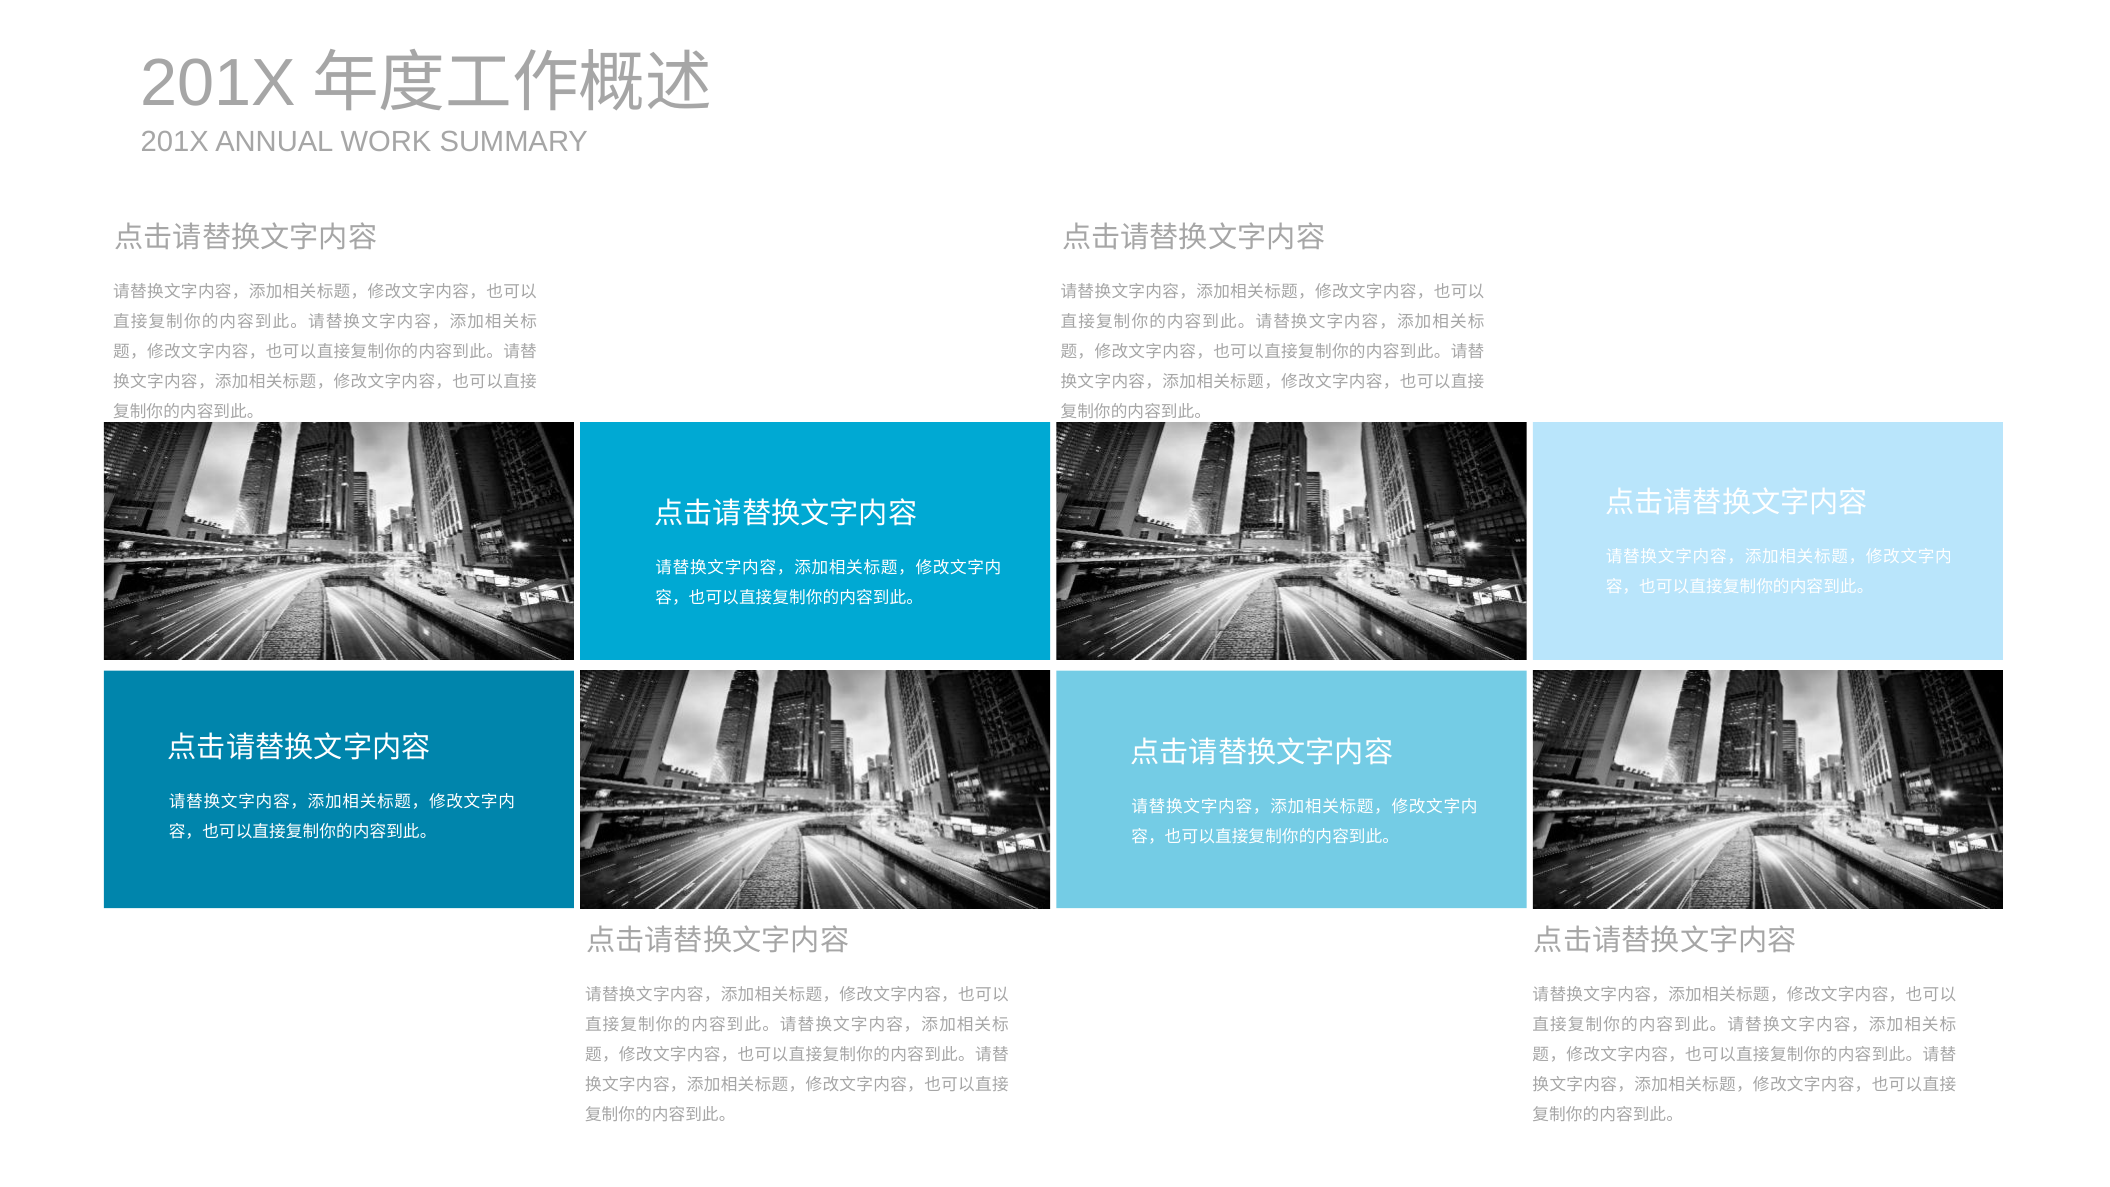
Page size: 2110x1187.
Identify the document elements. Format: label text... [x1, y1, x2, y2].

text_box 点击请替换文字内容 [1604, 483, 1873, 519]
text_box [103, 422, 574, 660]
text_box 请替换文字内容，添加相关标题，修改文字内容，也可以直接复制你的内容到此。请替换文字内容，添加相关标题，修改文字内容，也可以直接复制你的内容到此。请替换文字内容，添加相关标题，修改文字内容，也可以直接复制你的内容到此。 [1532, 974, 1958, 1124]
text_box 请替换文字内容，添加相关标题，修改文字内容，也可以直接复制你的内容到此。 [168, 781, 516, 841]
text_box [1056, 422, 1527, 660]
text_box [1056, 670, 1527, 909]
text_box 点击请替换文字内容 [1533, 921, 1842, 957]
text_box 请替换文字内容，添加相关标题，修改文字内容，也可以直接复制你的内容到此。请替换文字内容，添加相关标题，修改文字内容，也可以直接复制你的内容到此。请替换文字内容，添加相关标题，修改文字内容，也可以直接复制你的内容到此。 [1060, 270, 1486, 421]
text_box 点击请替换文字内容 [654, 494, 923, 530]
text_box 请替换文字内容，添加相关标题，修改文字内容，也可以直接复制你的内容到此。请替换文字内容，添加相关标题，修改文字内容，也可以直接复制你的内容到此。请替换文字内容，添加相关标题，修改文字内容，也可以直接复制你的内容到此。 [585, 974, 1010, 1124]
text_box 请替换文字内容，添加相关标题，修改文字内容，也可以直接复制你的内容到此。 [1131, 785, 1479, 846]
text_box 点击请替换文字内容 [1062, 218, 1370, 254]
text_box 请替换文字内容，添加相关标题，修改文字内容，也可以直接复制你的内容到此。请替换文字内容，添加相关标题，修改文字内容，也可以直接复制你的内容到此。请替换文字内容，添加相关标题，修改文字内容，也可以直接复制你的内容到此。 [113, 270, 538, 421]
text_box [580, 422, 1051, 660]
text_box 点击请替换文字内容 [167, 728, 436, 764]
text_box 点击请替换文字内容 [586, 921, 894, 957]
text_box [580, 670, 1051, 909]
text_box 点击请替换文字内容 [1130, 732, 1399, 769]
text_box [1532, 670, 2003, 909]
text_box [103, 670, 574, 909]
text_box 201X年度工作概述 [140, 38, 789, 119]
text_box 请替换文字内容，添加相关标题，修改文字内容，也可以直接复制你的内容到此。 [655, 546, 1002, 607]
text_box 点击请替换文字内容 [114, 218, 423, 254]
text_box 请替换文字内容，添加相关标题，修改文字内容，也可以直接复制你的内容到此。 [1605, 536, 1953, 597]
text_box [1532, 422, 2003, 660]
text_box 201X ANNUAL WORK SUMMARY [140, 122, 602, 158]
